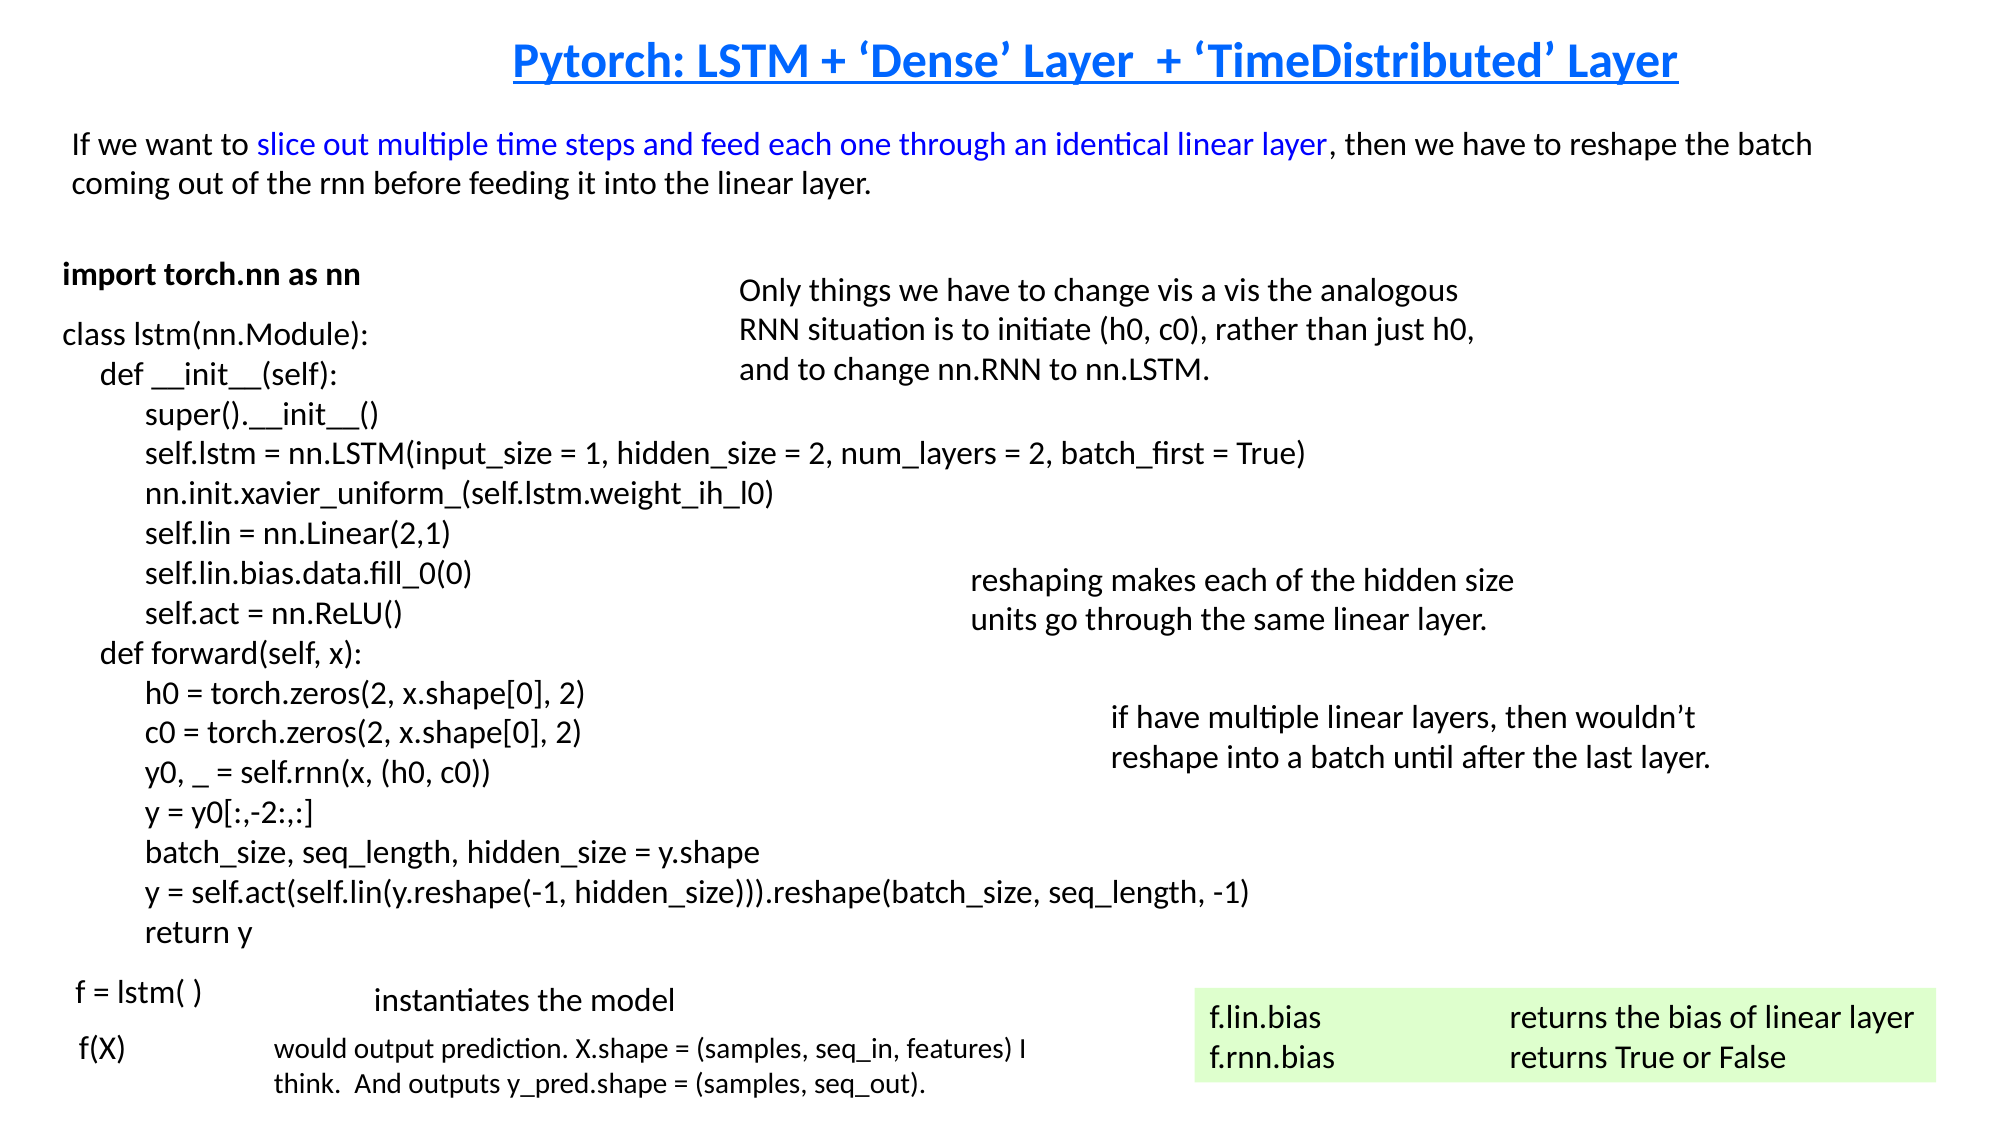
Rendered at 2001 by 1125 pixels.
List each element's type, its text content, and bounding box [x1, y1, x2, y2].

text_box f(X) [63, 1019, 142, 1074]
text_box Only things we have to change vis a vis the analogous RNN situation is to initiate (h0, c0), rather than just h0, and to change nn.RNN to nn.LSTM. [724, 260, 1538, 395]
text_box import torch.nn as nn [47, 245, 439, 300]
text_box would output prediction. X.shape = (samples, seq_in, features) I think. And outputs y_pred.shape = (samples, seq_out). [259, 1021, 1087, 1107]
text_box f = lstm( ) [60, 963, 267, 1018]
text_box if have multiple linear layers, then wouldn’t reshape into a batch until after the last layer. [1096, 687, 1766, 783]
text_box instantiates the model [359, 970, 725, 1026]
text_box class lstm(nn.Module): def __init__(self): super().__init__() self.lstm = nn.LSTM(input_size = 1, hidden_size = 2, num_layers = 2, batch_first = True) nn.init.xavier_uniform_(self.lstm.weight_ih_l0) self.lin = nn.Linear(2,1) self.lin.bias.data.fill_0(0) self.act = nn.ReLU() def forward(self, x): h0 = torch.zeros(2, x.shape[0], 2) c0 = torch.zeros(2, x.shape[0], 2) y0, _ = self.rnn(x, (h0, c0)) y = y0[:,-2:,:] batch_size, seq_length, hidden_size = y.shape y = self.act(self.lin(y.reshape(-1, hidden_size))).reshape(batch_size, seq_length, -1) return y [47, 304, 1391, 958]
text_box reshaping makes each of the hidden size units go through the same linear layer. [955, 550, 1567, 645]
text_box f.lin.bias returns the bias of linear layer f.rnn.bias returns True or False [1194, 987, 1937, 1083]
text_box If we want to slice out multiple time steps and feed each one through an identical linear layer, then we have to reshape the batch coming out of the rnn before feeding it into the linear layer. [56, 114, 1855, 209]
text_box Pytorch: LSTM + ‘Dense’ Layer + ‘TimeDistributed’ Layer [497, 20, 1695, 96]
